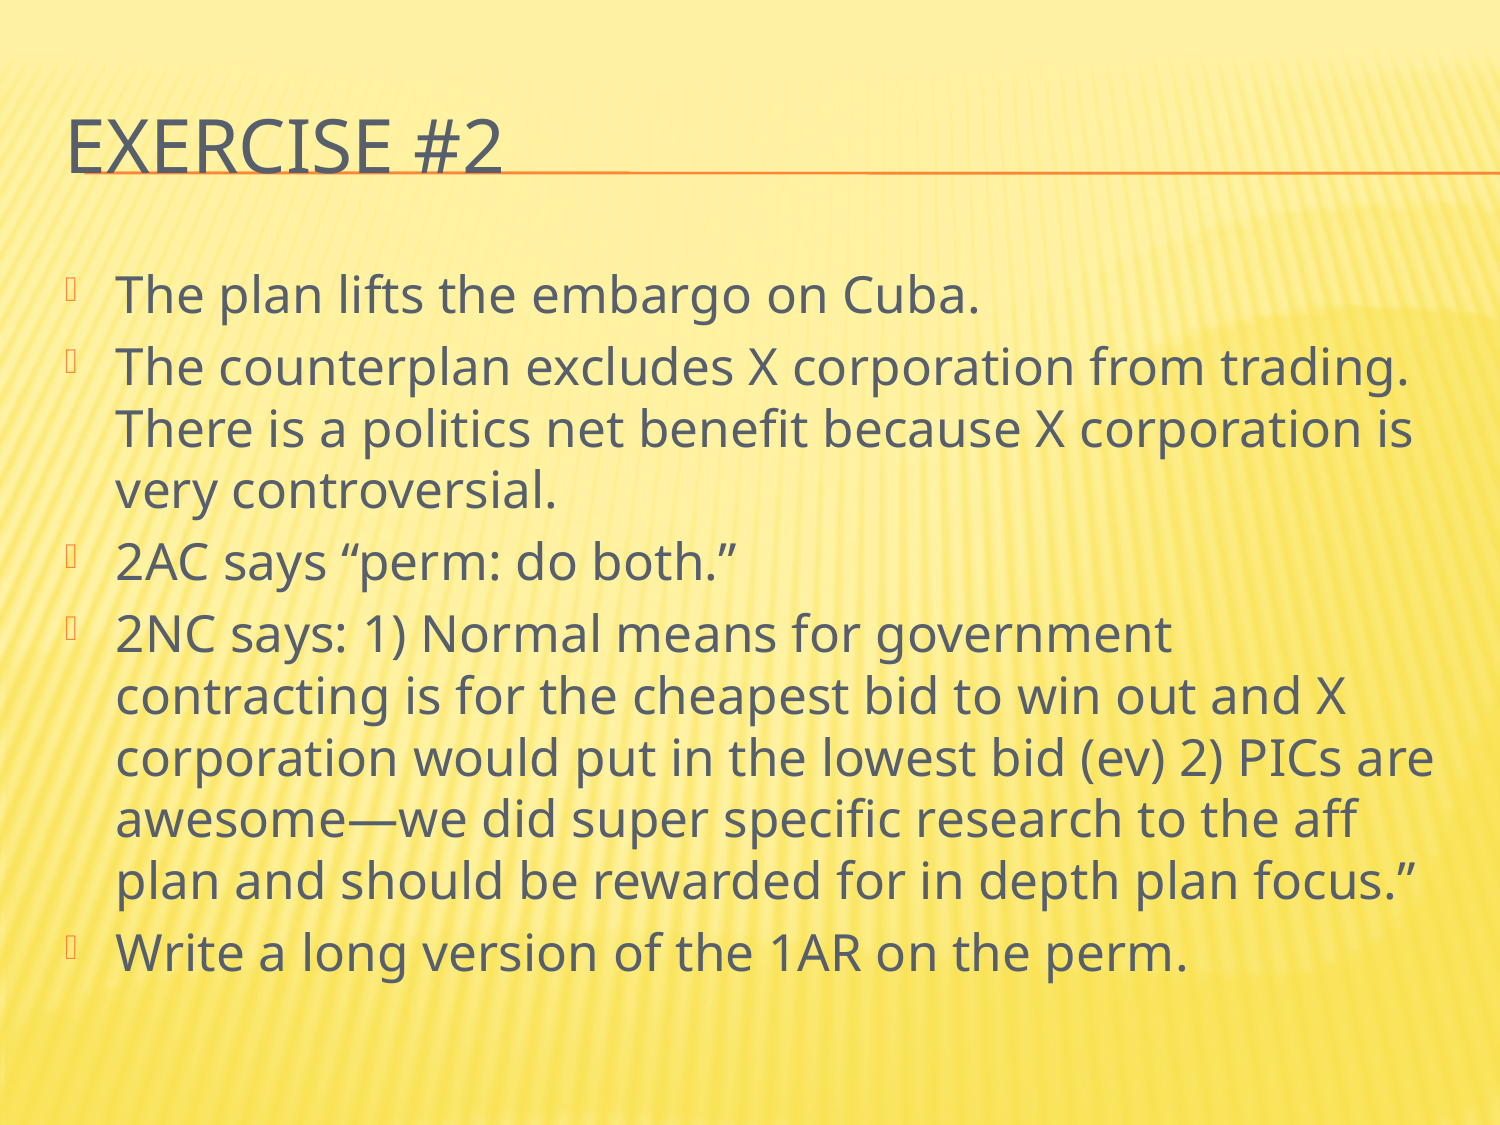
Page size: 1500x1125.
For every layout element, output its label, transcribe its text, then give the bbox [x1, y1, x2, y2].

list The plan lifts the embargo on Cuba. The counterplan excludes X corporation from trading. There is a politics net benefit because X corporation is very controversial. 2AC says “perm: do both.” 2NC says: 1) Normal means for government contracting is for the cheapest bid to win out and X corporation would put in the lowest bid (ev) 2) PICs are awesome—we did super specific research to the aff plan and should be rewarded for in depth plan focus.” Write a long version of the 1AR on the perm. [50, 254, 1475, 998]
title Exercise #2 [50, 75, 1475, 213]
